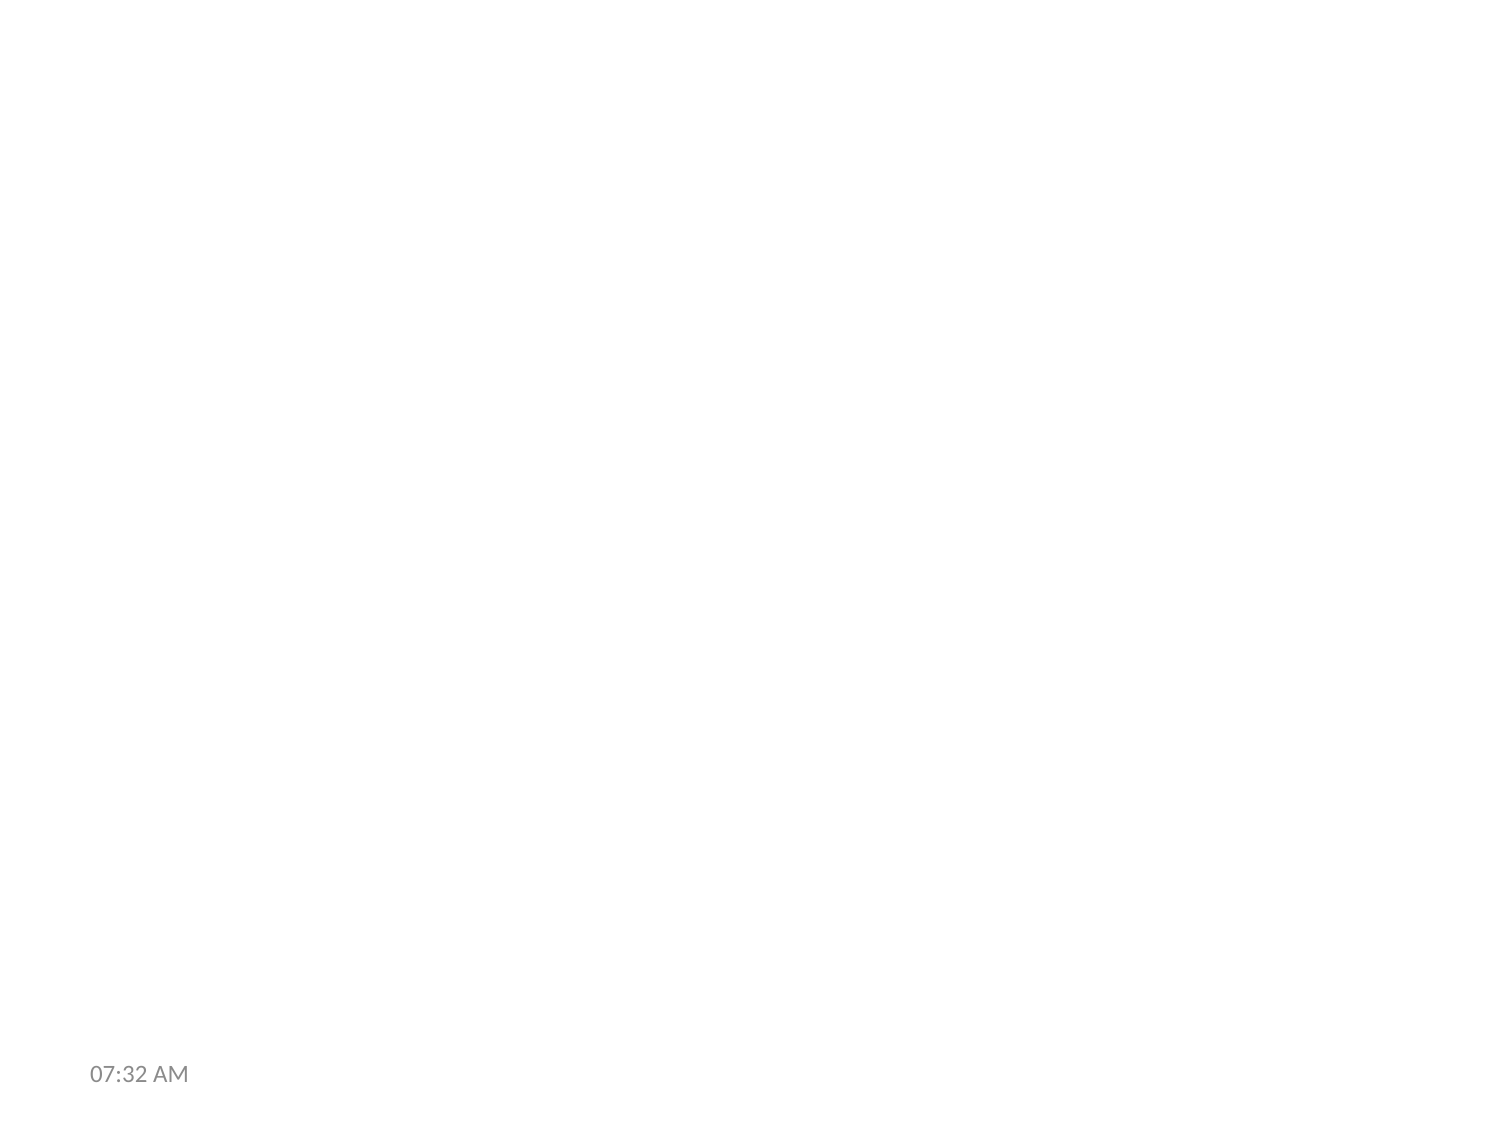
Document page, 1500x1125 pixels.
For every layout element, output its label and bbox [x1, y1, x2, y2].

slide_number [75, 1042, 425, 1103]
